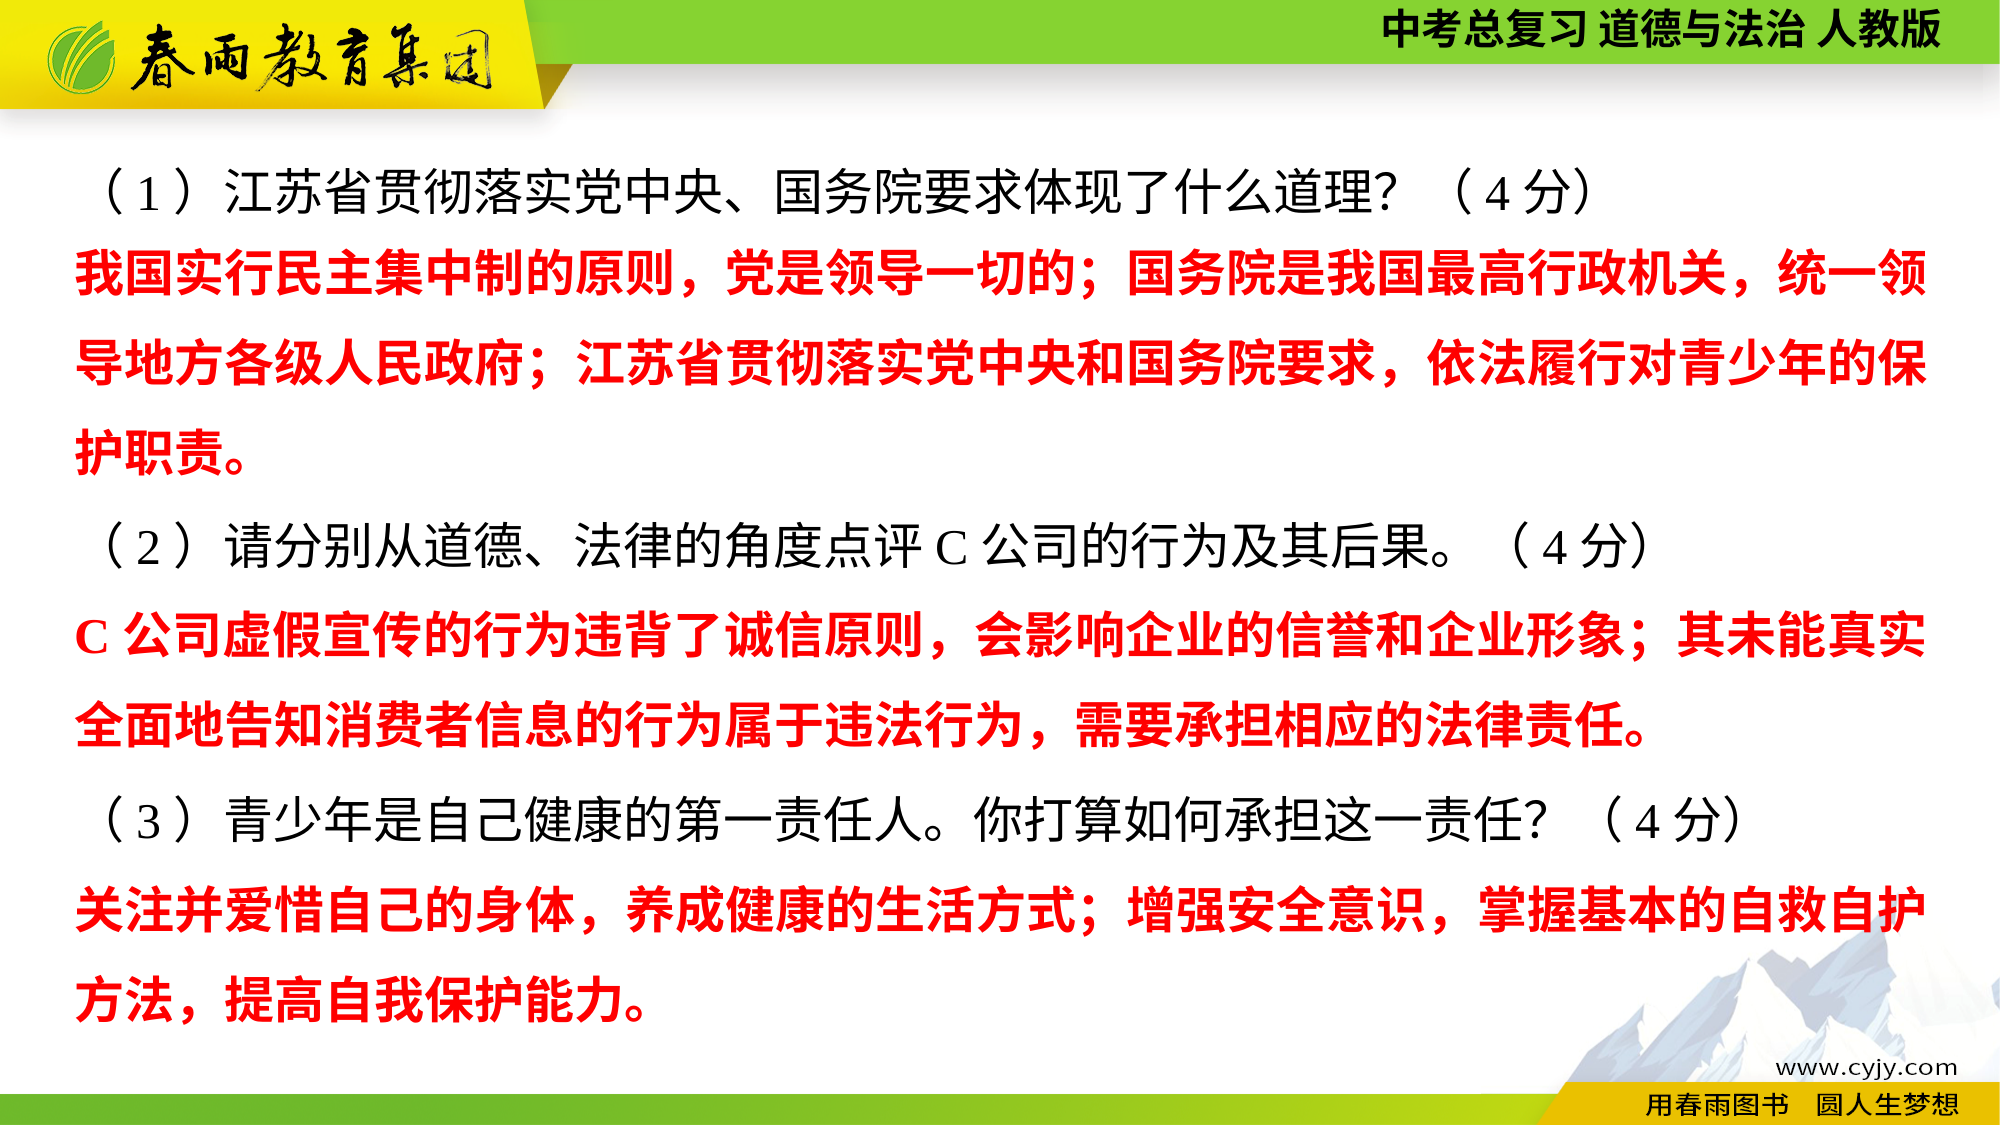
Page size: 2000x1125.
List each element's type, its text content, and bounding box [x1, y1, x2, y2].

text_box （3）青少年是自己健康的第一责任人。你打算如何承担这一责任？（4分） [59, 751, 1944, 840]
picture [0, 0, 2000, 1125]
text_box C公司虚假宣传的行为违背了诚信原则，会影响企业的信誉和企业形象；其未能真实全面地告知消费者信息的行为属于违法行为，需要承担相应的法律责任。 [59, 566, 1944, 751]
list （1）江苏省贯彻落实党中央、国务院要求体现了什么道理？（4分） [59, 122, 1944, 203]
text_box 关注并爱惜自己的身体，养成健康的生活方式；增强安全意识，掌握基本的自救自护方法，提高自我保护能力。 [59, 840, 1944, 1036]
text_box （2）请分别从道德、法律的角度点评C公司的行为及其后果。（4分） [59, 476, 1944, 566]
text_box 我国实行民主集中制的原则，党是领导一切的；国务院是我国最高行政机关，统一领导地方各级人民政府；江苏省贯彻落实党中央和国务院要求，依法履行对青少年的保护职责。 [59, 203, 1944, 476]
